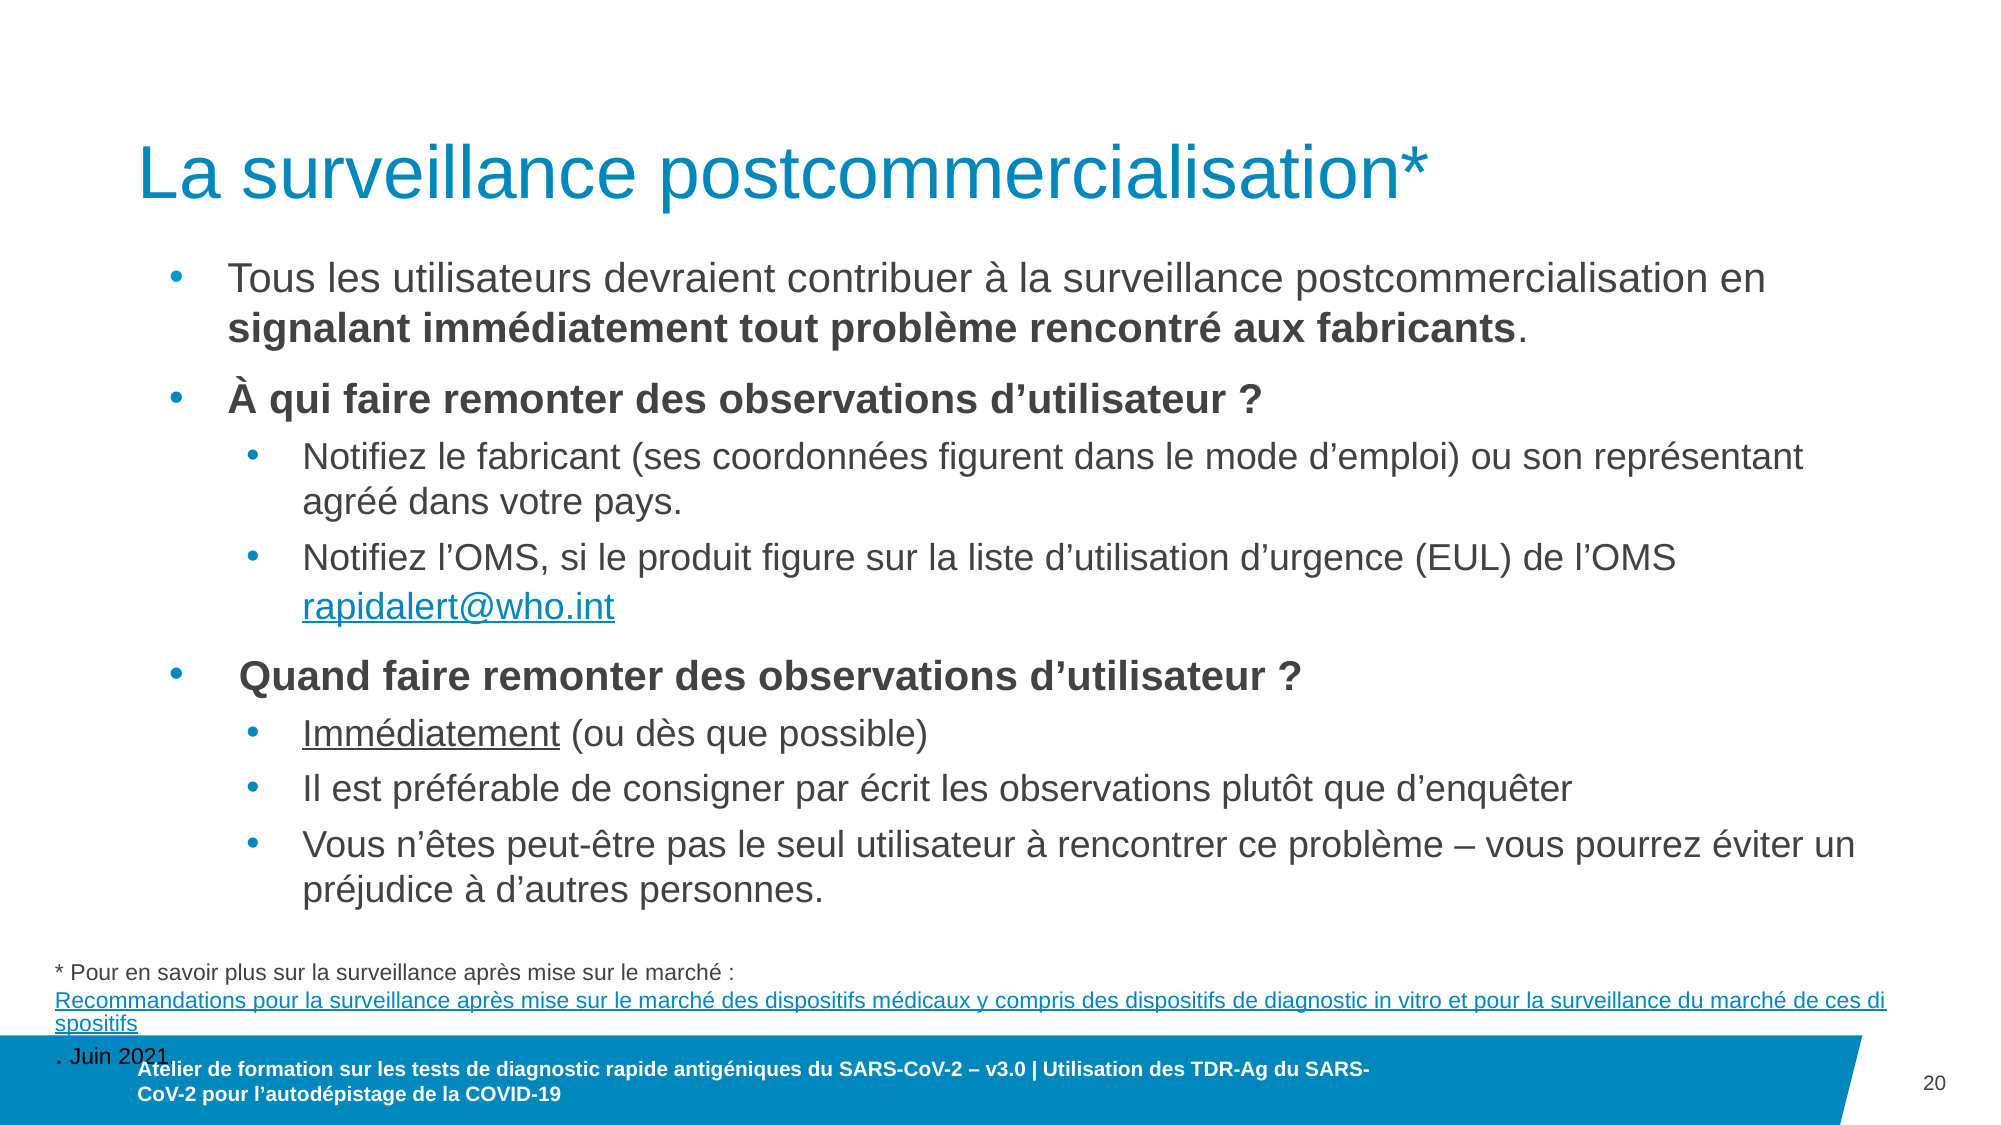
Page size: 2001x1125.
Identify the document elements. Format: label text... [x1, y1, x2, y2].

slide_number 20 [1862, 1035, 1947, 1125]
footer Atelier de formation sur les tests de diagnostic rapide antigéniques du SARS-CoV-2 – v3.0 | Utilisation des TDR-Ag du SARS-CoV-2 pour l’autodépistage de la COVID-19 [137, 1039, 1392, 1122]
text_box * Pour en savoir plus sur la surveillance après mise sur le marché : Recommandations pour la surveillance après mise sur le marché des dispositifs médicaux y compris des dispositifs de diagnostic in vitro et pour la surveillance du marché de ces dispositifs. Juin 2021. [40, 950, 1905, 1055]
list Tous les utilisateurs devraient contribuer à la surveillance postcommercialisation en signalant immédiatement tout problème rencontré aux fabricants. À qui faire remonter des observations d’utilisateur ? Notifiez le fabricant (ses coordonnées figurent dans le mode d’emploi) ou son représentant agréé dans votre pays. Notifiez l’OMS, si le produit figure sur la liste d’utilisation d’urgence (EUL) de l’OMS rapidalert@who.int Quand faire remonter des observations d’utilisateur ? Immédiatement (ou dès que possible) Il est préférable de consigner par écrit les observations plutôt que d’enquêter Vous n’êtes peut-être pas le seul utilisateur à rencontrer ce problème – vous pourrez éviter un préjudice à d’autres personnes. [137, 243, 1905, 950]
title La surveillance postcommercialisation* [137, 59, 1863, 215]
